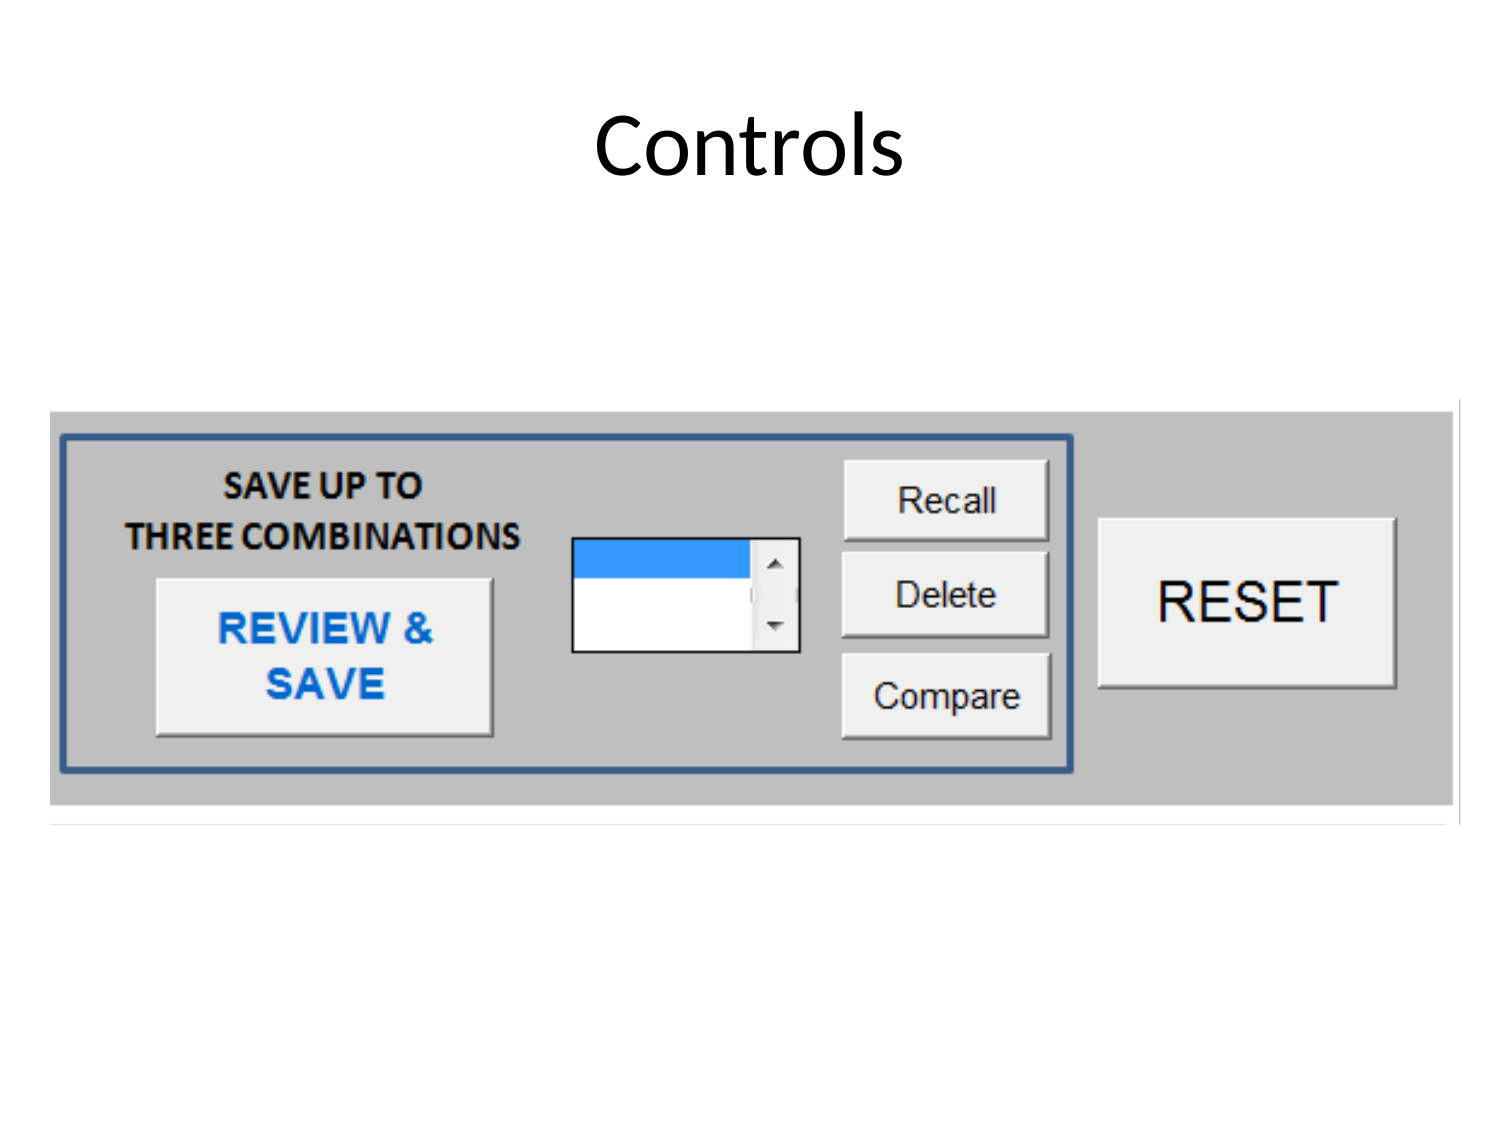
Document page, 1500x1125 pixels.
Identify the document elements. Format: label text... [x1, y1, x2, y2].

title Controls [75, 45, 1425, 233]
picture [49, 399, 1461, 826]
